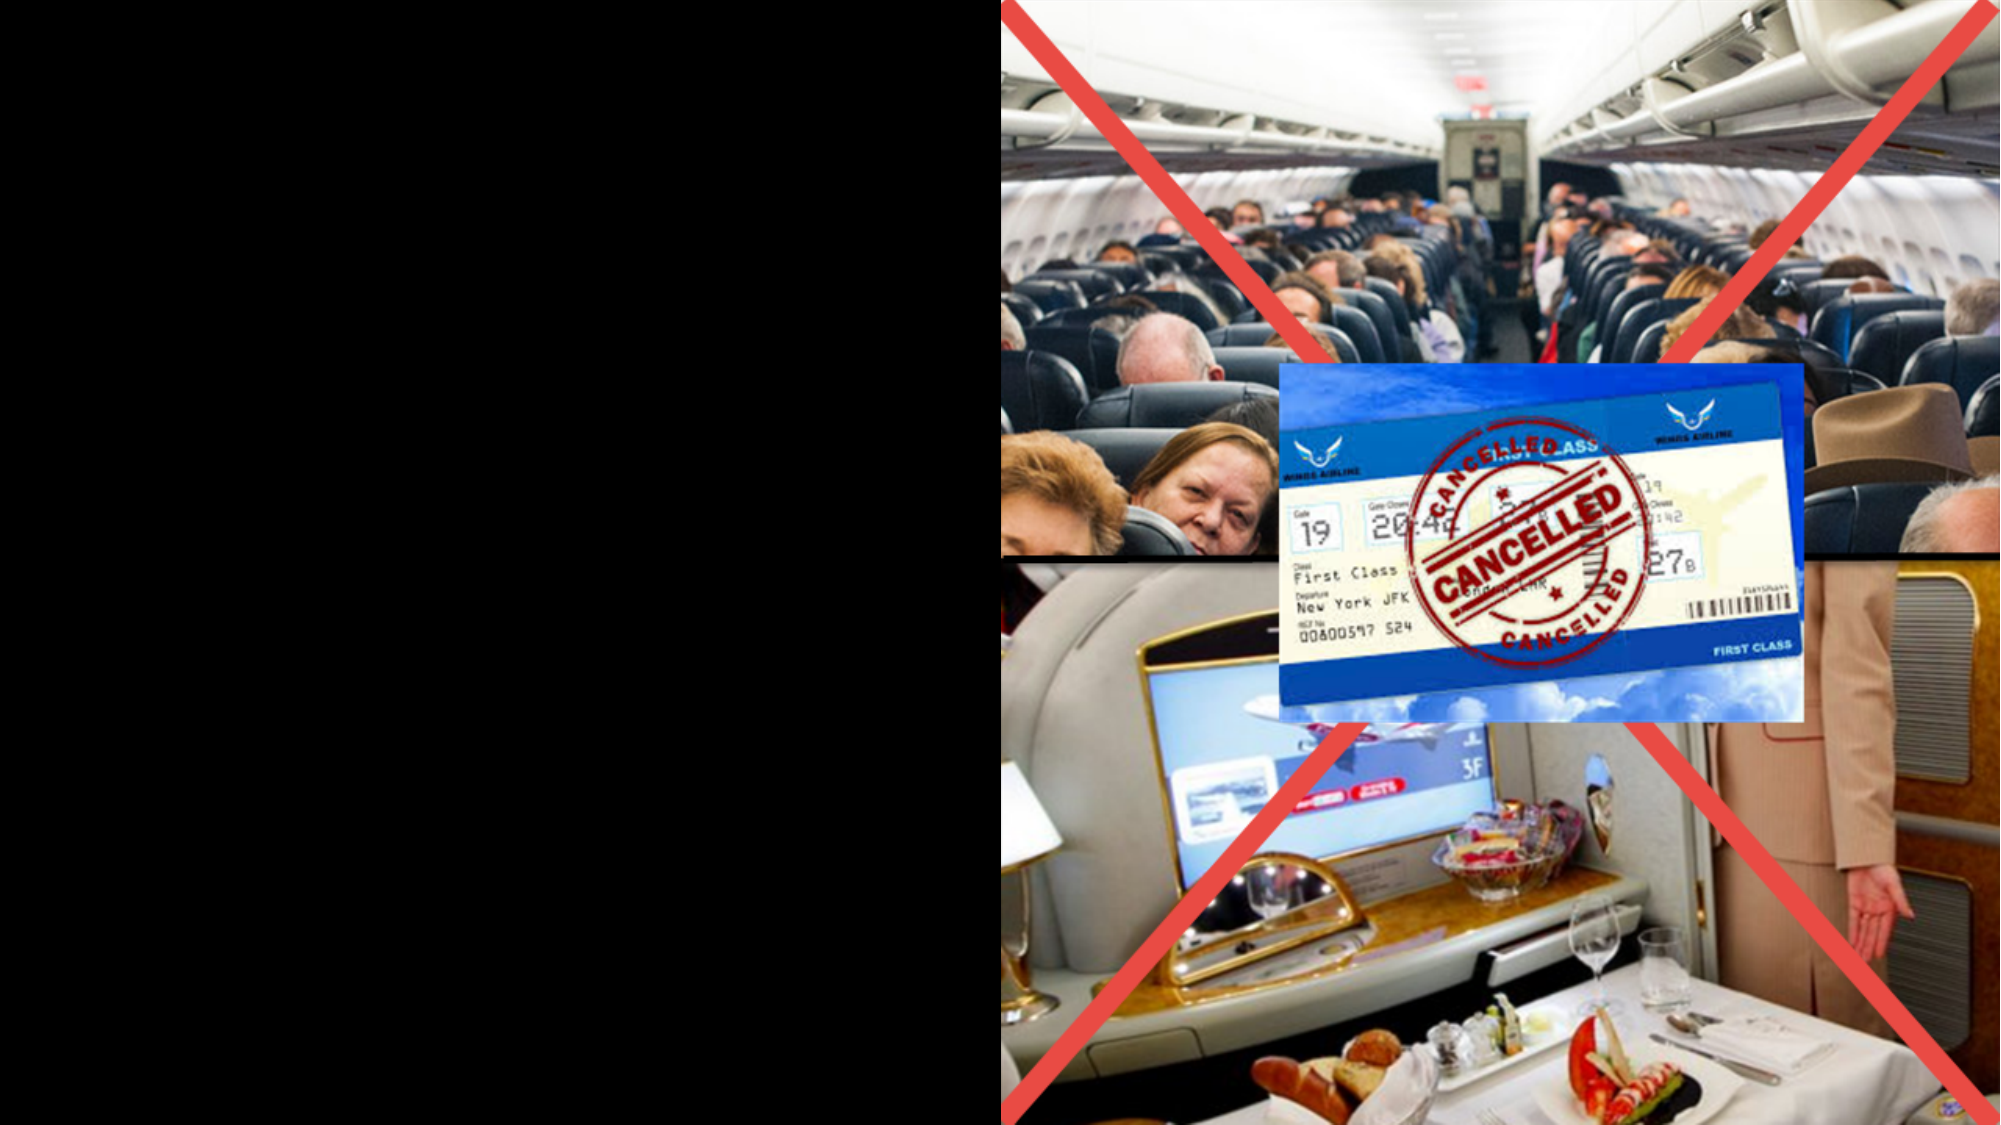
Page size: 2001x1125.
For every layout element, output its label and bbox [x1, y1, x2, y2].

picture [1001, 0, 2000, 1125]
